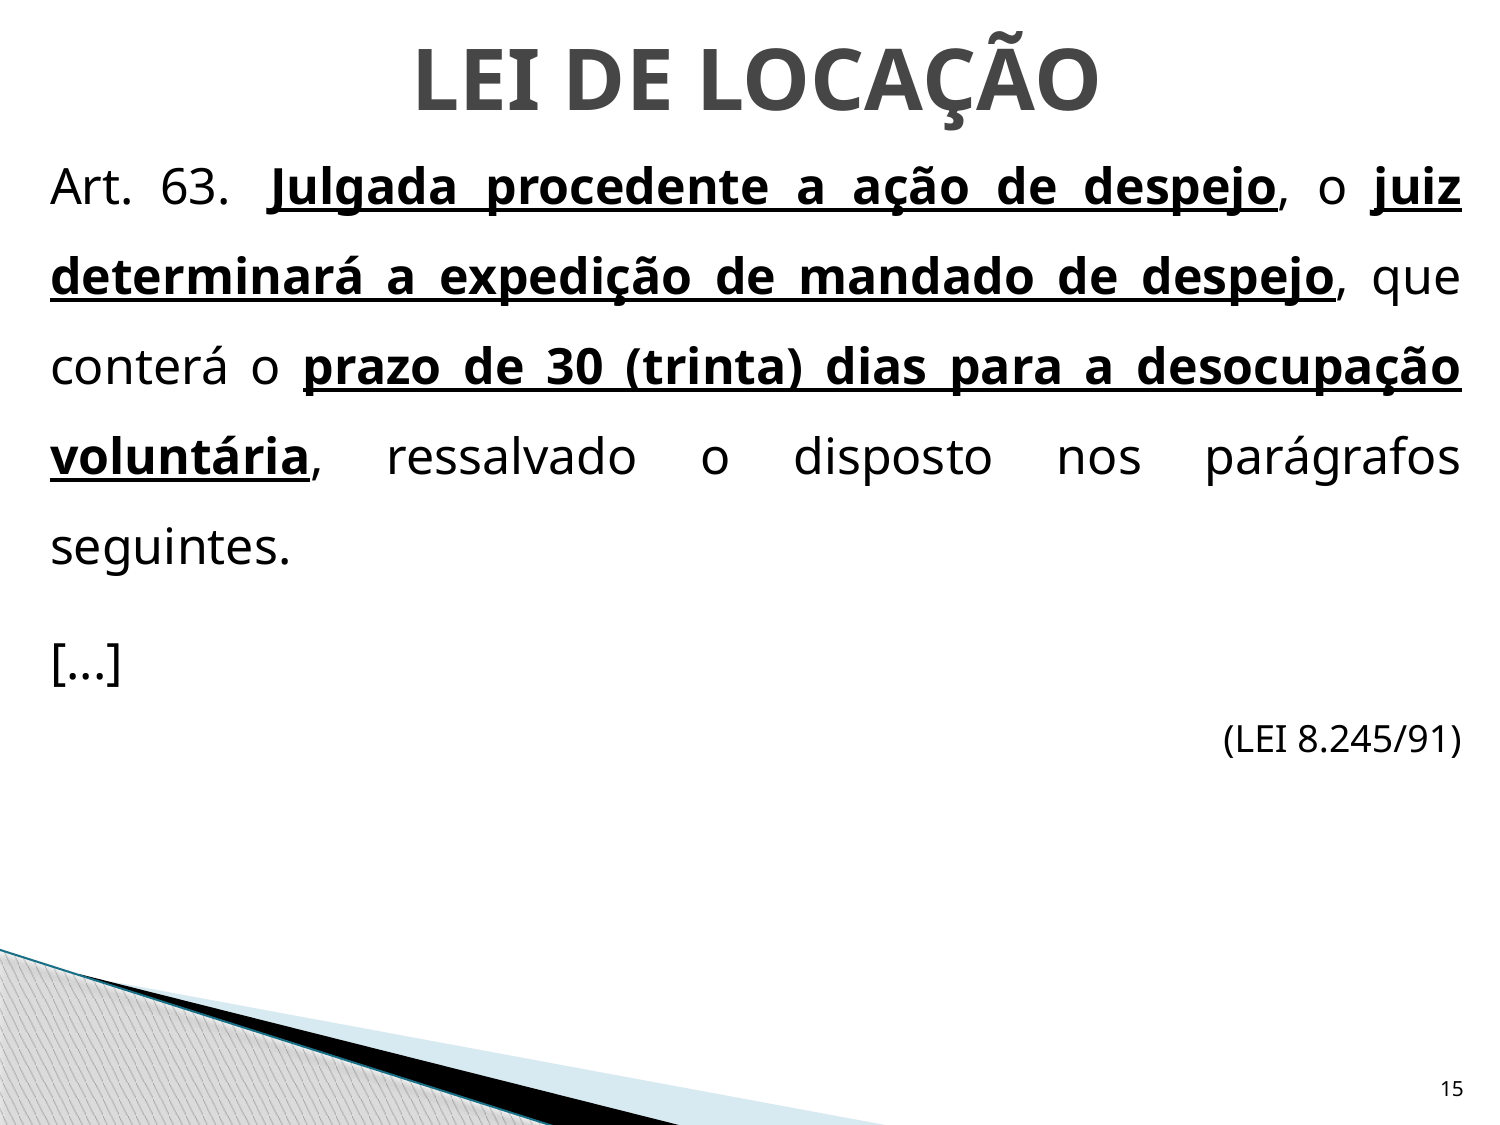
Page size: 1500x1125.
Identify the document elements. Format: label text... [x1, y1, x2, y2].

list Art. 63. Julgada procedente a ação de despejo, o juiz determinará a expedição de mandado de despejo, que conterá o prazo de 30 (trinta) dias para a desocupação voluntária, ressalvado o disposto nos parágrafos seguintes. [...] (LEI 8.245/91) [35, 117, 1477, 1125]
title LEI DE LOCAÇÃO [82, 0, 1432, 153]
slide_number 15 [1418, 1051, 1479, 1112]
